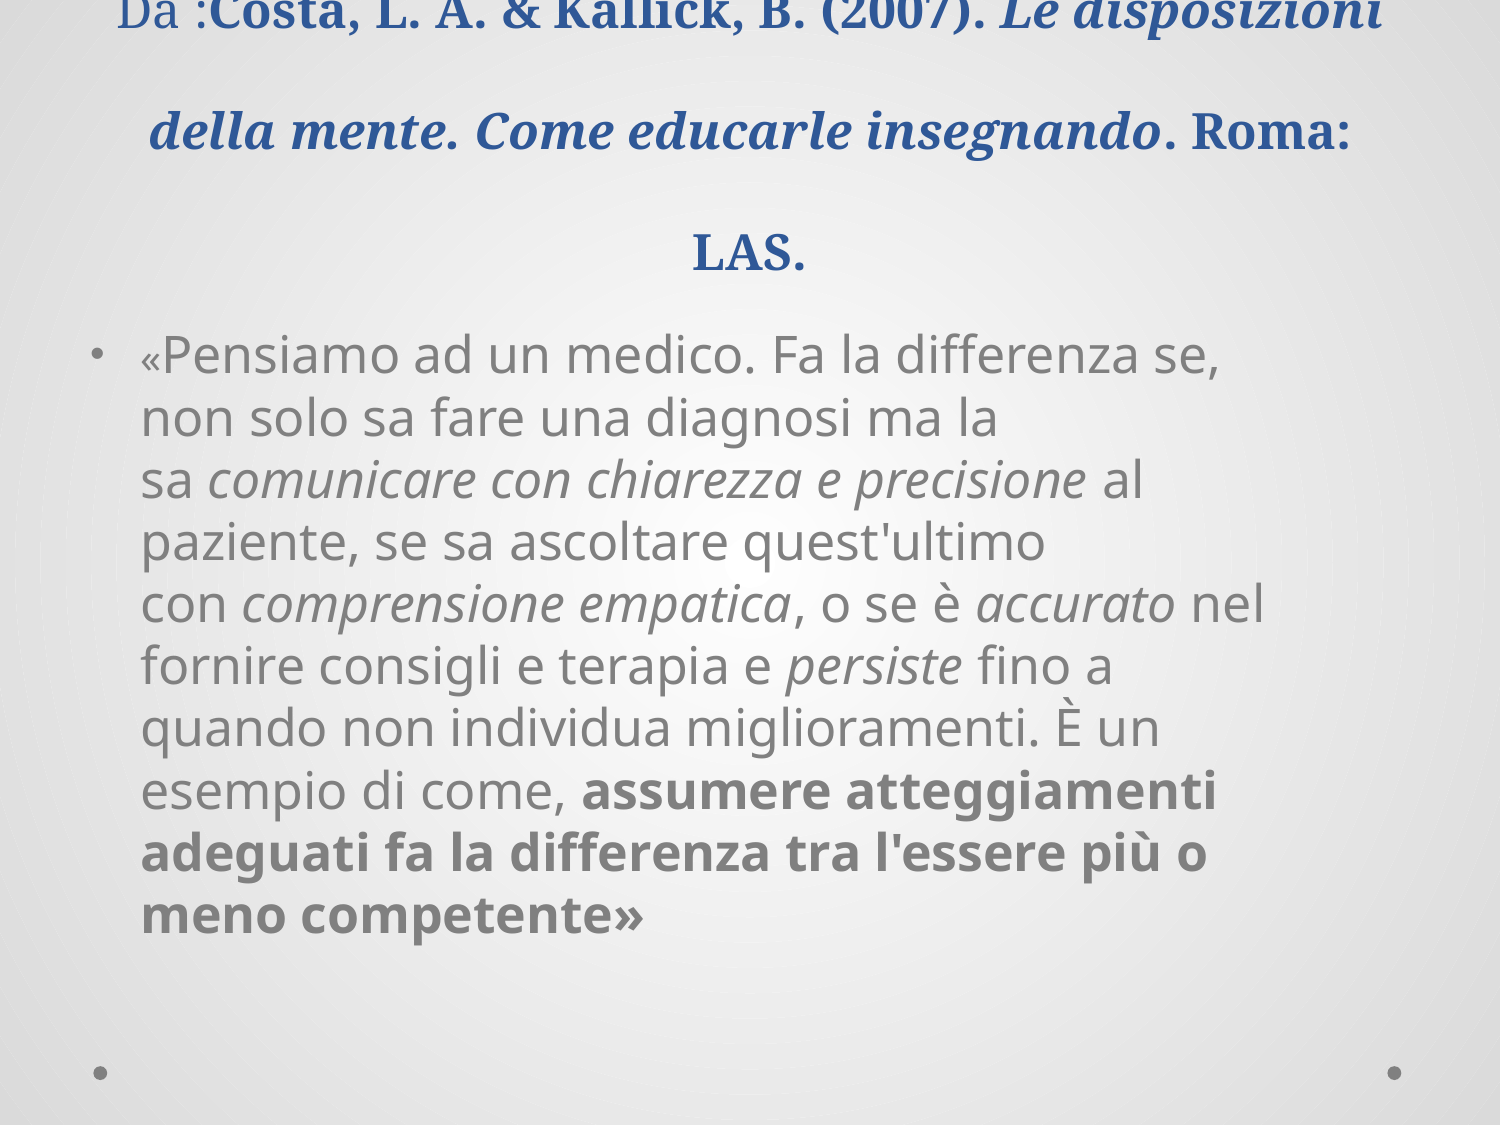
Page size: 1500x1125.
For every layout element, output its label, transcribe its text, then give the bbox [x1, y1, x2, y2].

title Da :Costa, L. A. & Kallick, B. (2007). Le disposizioni della mente. Come educarle insegnando. Roma: LAS. [75, 66, 1425, 409]
list «Pensiamo ad un medico. Fa la differenza se, non solo sa fare una diagnosi ma la sa comunicare con chiarezza e precisione al paziente, se sa ascoltare quest'ultimo con comprensione empatica, o se è accurato nel fornire consigli e terapia e persiste fino a quando non individua miglioramenti. È un esempio di come, assumere atteggiamenti adeguati fa la differenza tra l'essere più o meno competente» [75, 314, 1294, 1013]
